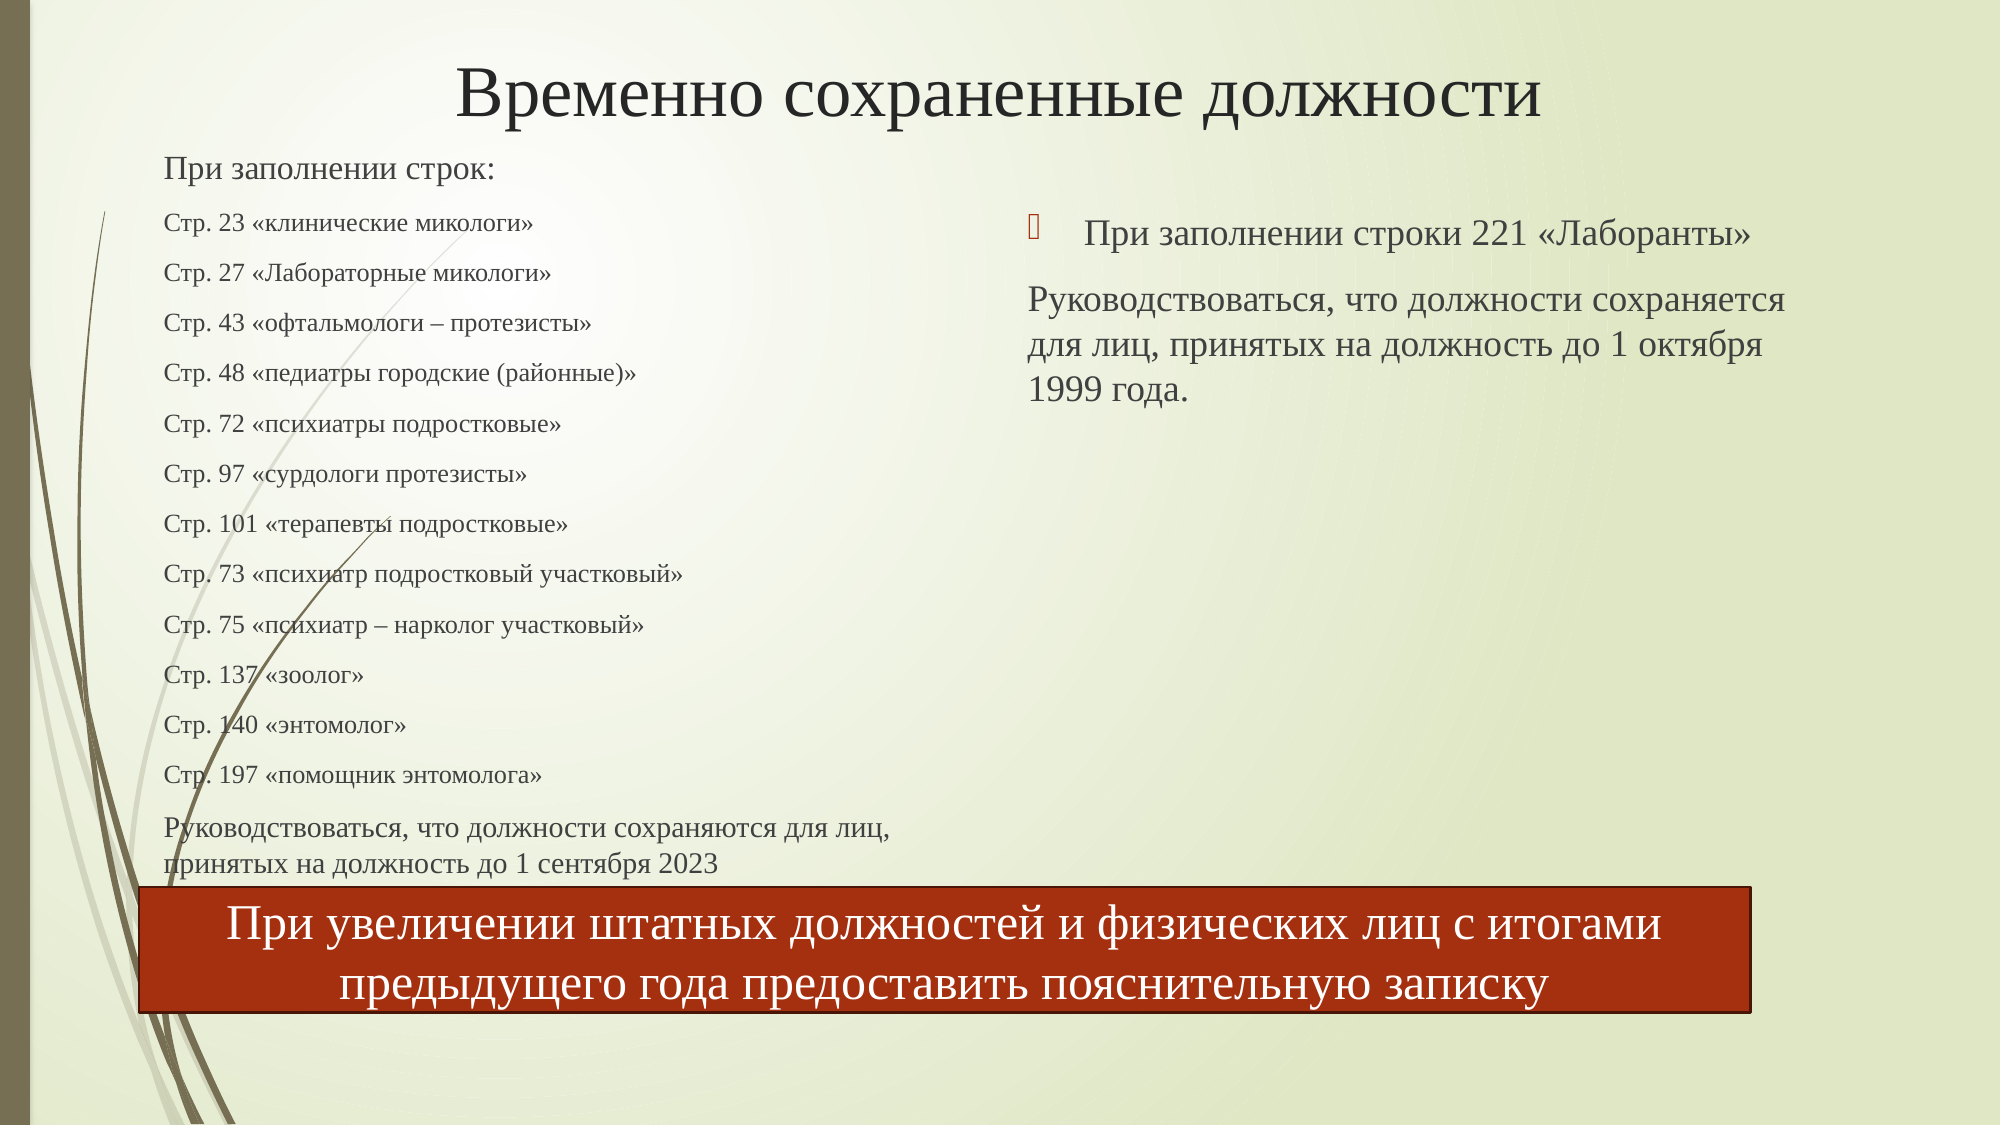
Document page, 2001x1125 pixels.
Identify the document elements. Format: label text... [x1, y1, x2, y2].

text_box При увеличении штатных должностей и физических лиц с итогами предыдущего года предоставить пояснительную записку [138, 886, 1752, 1014]
list При заполнении строки 221 «Лаборанты» Руководствоваться, что должности сохраняется для лиц, принятых на должность до 1 октября 1999 года. [1012, 200, 1850, 950]
list При заполнении строк: Стр. 23 «клинические микологи» Стр. 27 «Лабораторные микологи» Стр. 43 «офтальмологи – протезисты» Стр. 48 «педиатры городские (районные)» Стр. 72 «психиатры подростковые» Стр. 97 «сурдологи протезисты» Стр. 101 «терапевты подростковые» Стр. 73 «психиатр подростковый участковый» Стр. 75 «психиатр – нарколог участковый» Стр. 137 «зоолог» Стр. 140 «энтомолог» Стр. 197 «помощник энтомолога» Руководствоваться, что должности сохраняются для лиц, принятых на должность до 1 сентября 2023 [148, 138, 987, 886]
title Временно сохраненные должности [149, 35, 1851, 139]
